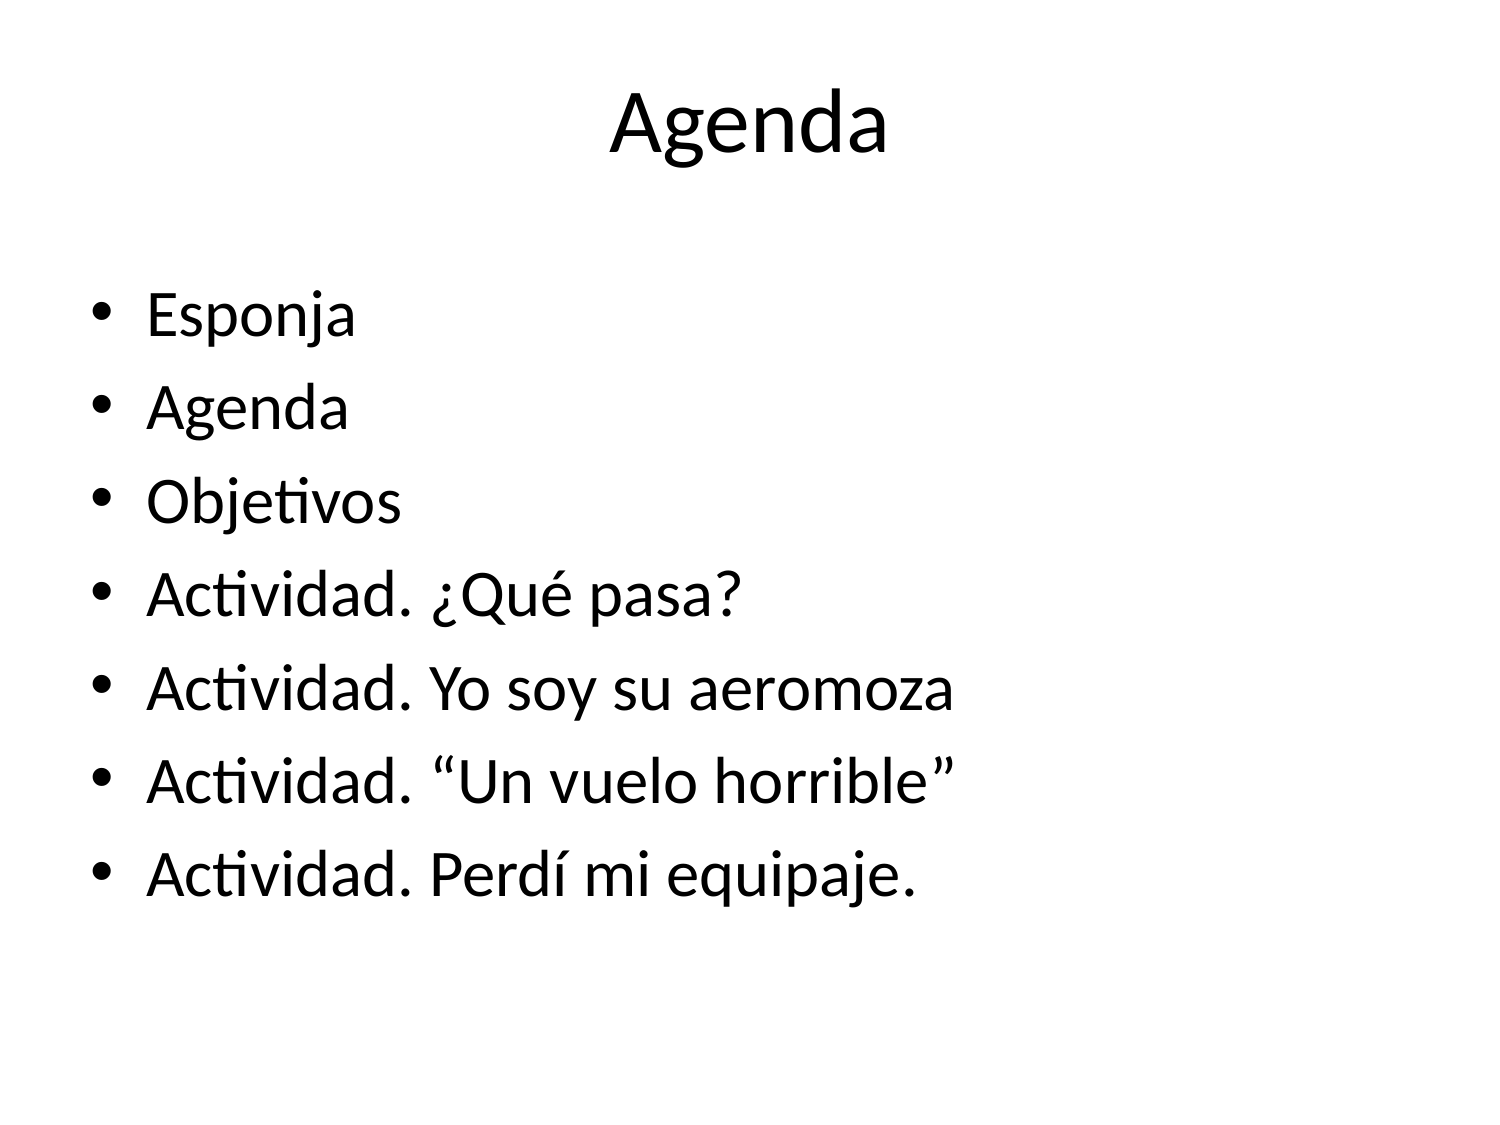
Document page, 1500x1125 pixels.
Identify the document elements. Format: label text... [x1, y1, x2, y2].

list Esponja Agenda Objetivos Actividad. ¿Qué pasa? Actividad. Yo soy su aeromoza Actividad. “Un vuelo horrible” Actividad. Perdí mi equipaje. [75, 262, 1425, 1005]
title Agenda [75, 45, 1425, 188]
